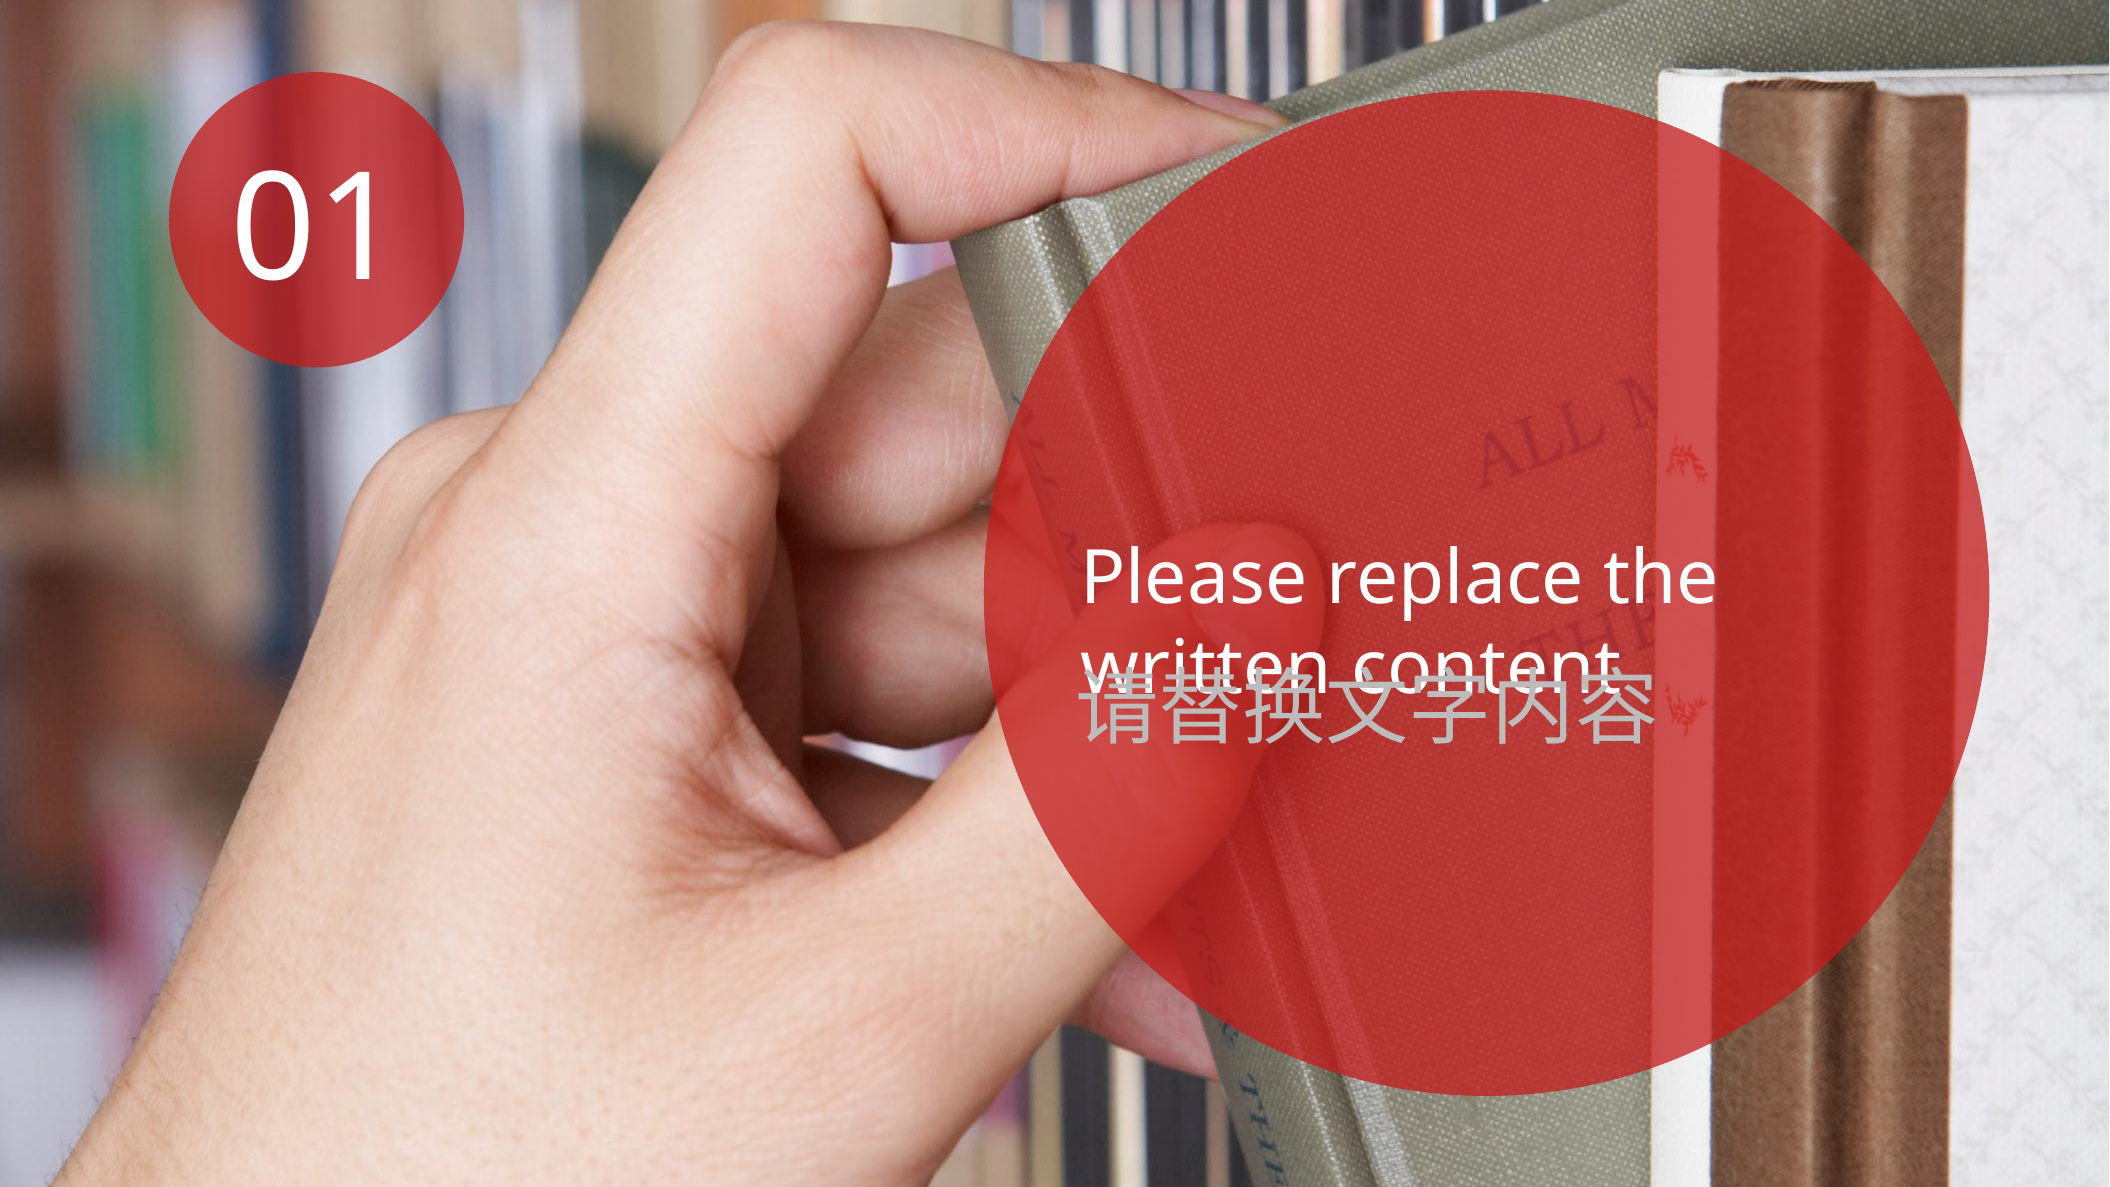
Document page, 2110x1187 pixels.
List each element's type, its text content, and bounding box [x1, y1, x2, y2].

text_box 01 [167, 71, 466, 369]
text_box 请替换文字内容 [1033, 627, 1673, 762]
text_box [0, 0, 2110, 1187]
text_box Please replace the written content [1065, 521, 1973, 716]
text_box [982, 89, 1991, 1097]
